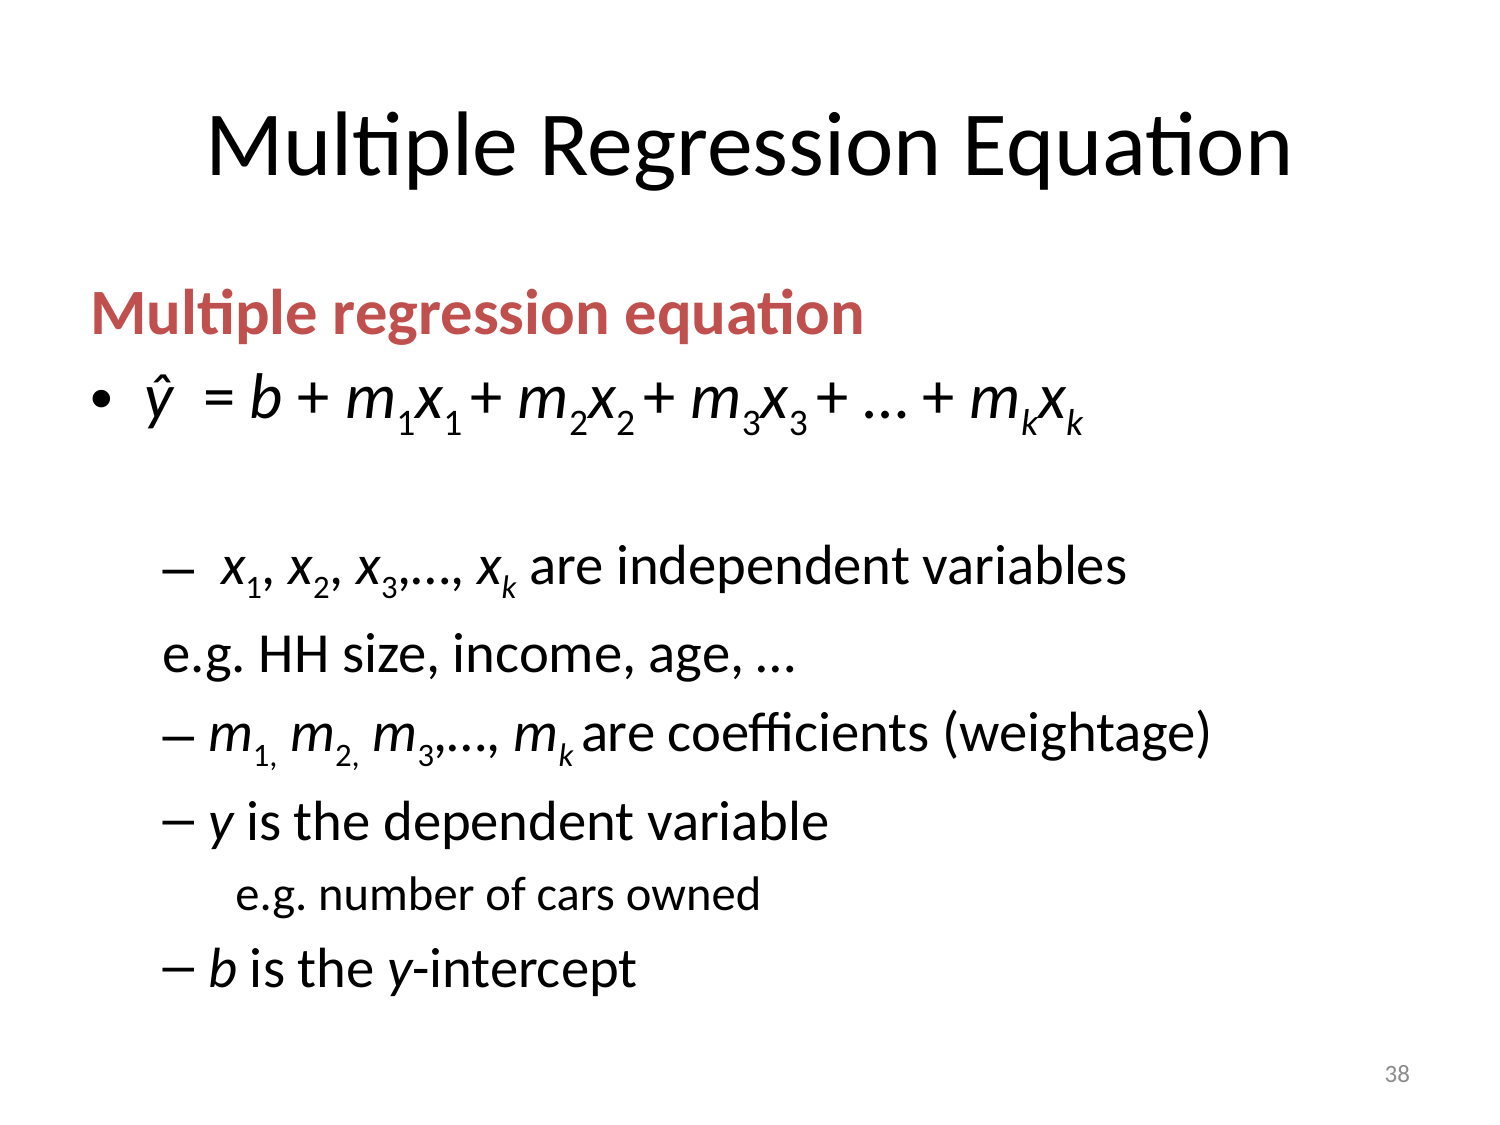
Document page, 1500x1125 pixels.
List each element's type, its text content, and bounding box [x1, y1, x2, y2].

title Multiple Regression Equation [75, 45, 1425, 233]
slide_number 38 [1074, 1042, 1425, 1103]
list Multiple regression equation ŷ = b + m1x1 + m2x2 + m3x3 + … + mkxk x1, x2, x3,…, xk are independent variables e.g. HH size, income, age, … m1, m2, m3,…, mk are coefficients (weightage) y is the dependent variable e.g. number of cars owned b is the y-intercept [75, 262, 1425, 1012]
